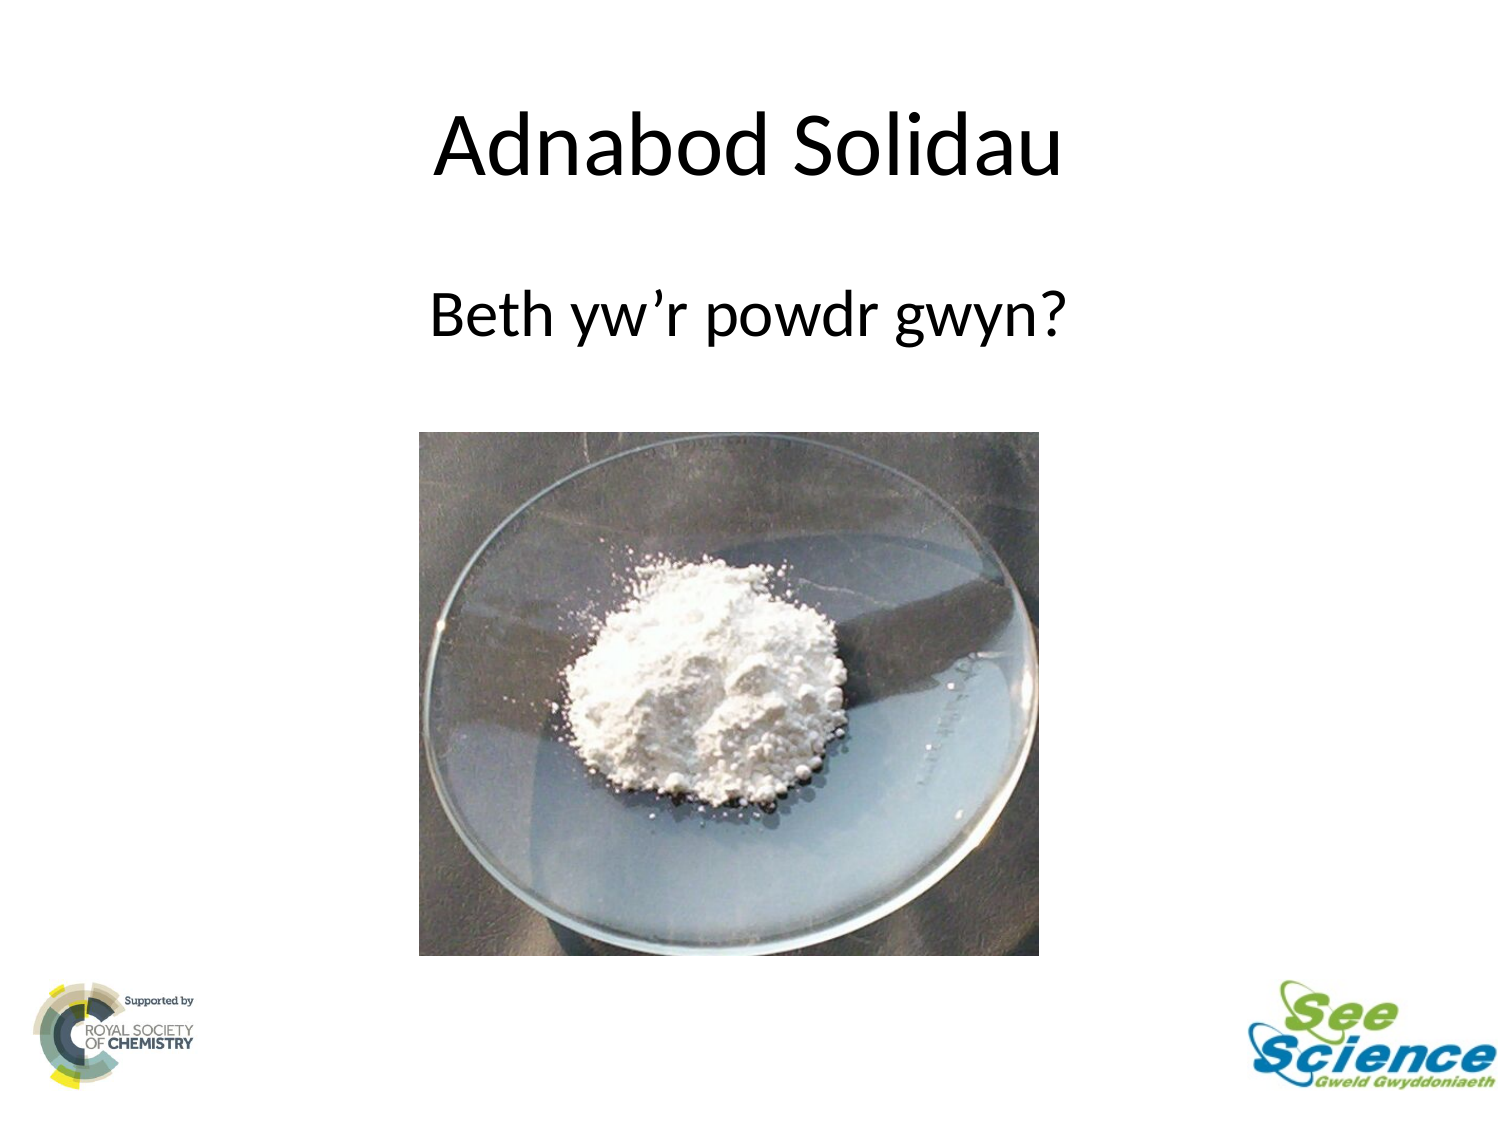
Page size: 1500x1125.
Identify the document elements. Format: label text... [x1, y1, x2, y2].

title Adnabod Solidau [75, 45, 1425, 233]
picture [418, 432, 1039, 956]
list Beth yw’r powdr gwyn? [75, 262, 1425, 1005]
picture [1, 951, 224, 1119]
picture [1247, 979, 1499, 1091]
